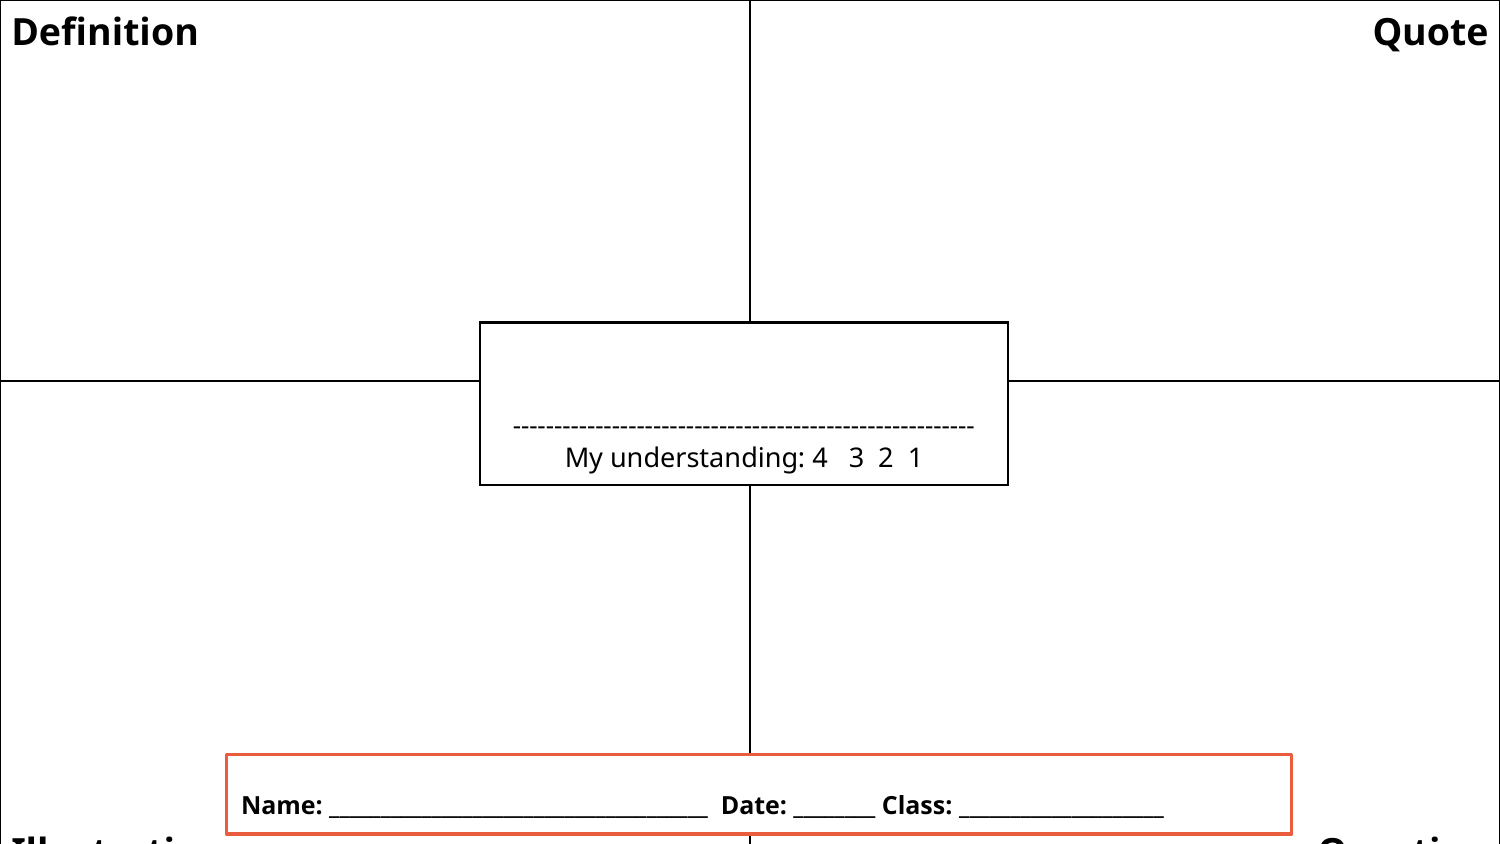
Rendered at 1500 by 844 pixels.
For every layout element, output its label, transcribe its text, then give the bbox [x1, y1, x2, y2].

text_box Name: _____________________________________ Date: ________ Class: ____________________ [226, 754, 1292, 834]
table_cell Question [751, 382, 1499, 844]
table_header Quote [751, 1, 1499, 380]
table_header Definition [1, 1, 749, 380]
text_box -------------------------------------------------------- My understanding: 4 3 2 1 [480, 322, 1008, 486]
table_cell Illustration [1, 382, 749, 844]
